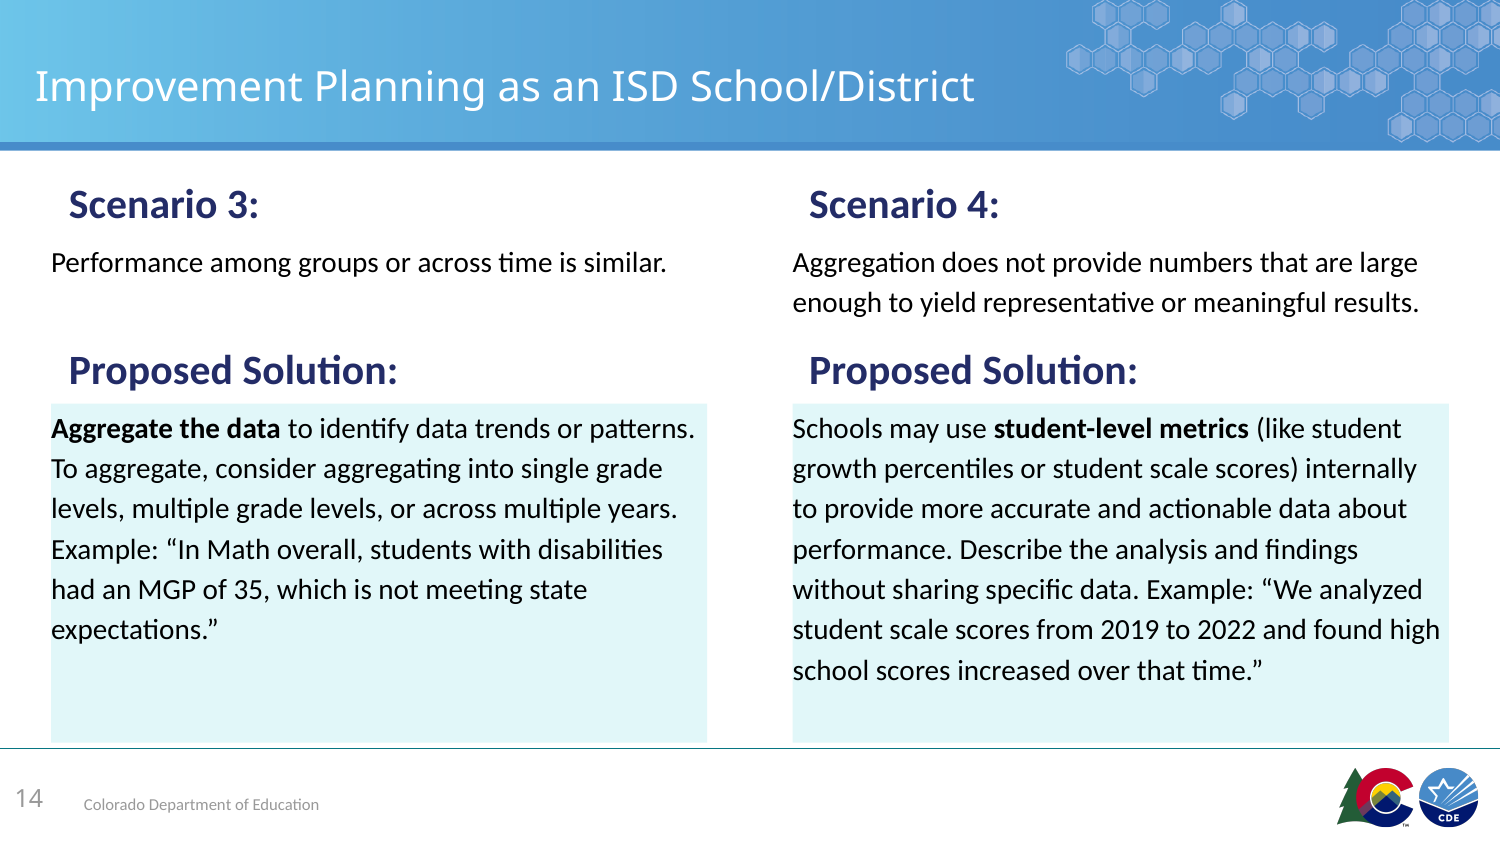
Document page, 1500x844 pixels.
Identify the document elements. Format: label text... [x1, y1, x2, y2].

list Performance among groups or across time is similar. [51, 237, 708, 316]
title Proposed Solution: [794, 337, 1448, 399]
list Schools may use student-level metrics (like student growth percentiles or student scale scores) internally to provide more accurate and actionable data about performance. Describe the analysis and findings without sharing specific data. Example: “We analyzed student scale scores from 2019 to 2022 and found high school scores increased over that time.” [792, 403, 1449, 743]
title Scenario 4: [794, 171, 1448, 233]
title Proposed Solution: [54, 337, 708, 399]
title Scenario 3: [54, 171, 708, 233]
slide_number 14 [14, 767, 105, 832]
picture [1336, 767, 1479, 828]
title Improvement Planning as an ISD School/District [34, 37, 1433, 132]
list Aggregate the data to identify data trends or patterns. To aggregate, consider aggregating into single grade levels, multiple grade levels, or across multiple years. Example: “In Math overall, students with disabilities had an MGP of 35, which is not meeting state expectations.” [51, 403, 708, 743]
list Aggregation does not provide numbers that are large enough to yield representative or meaningful results. [792, 237, 1449, 340]
picture [0, 0, 1500, 151]
